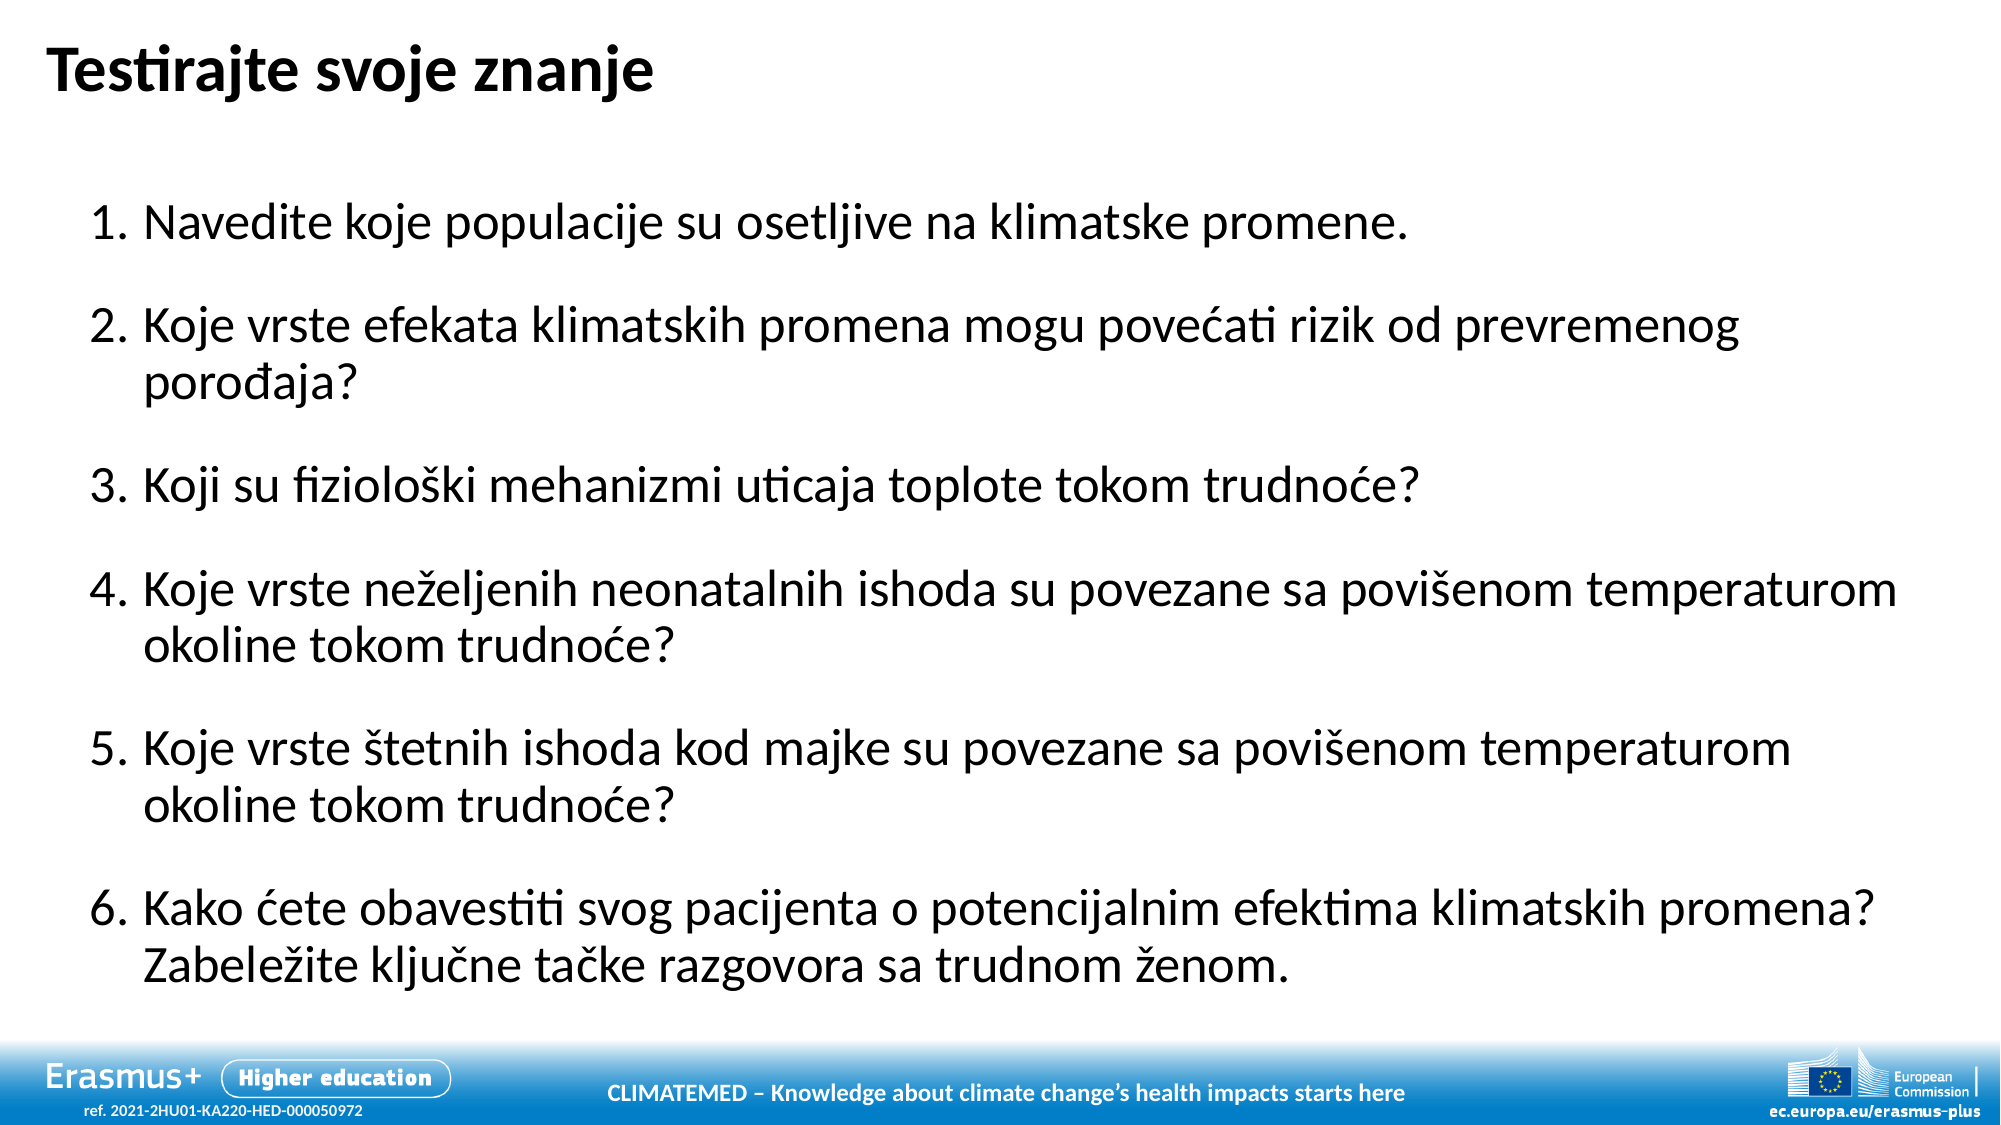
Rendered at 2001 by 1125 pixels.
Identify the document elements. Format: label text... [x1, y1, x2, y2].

picture [0, 899, 2000, 1125]
list Navedite koje populacije su osetljive na klimatske promene. Koje vrste efekata klimatskih promena mogu povećati rizik od prevremenog porođaja? Koji su fiziološki mehanizmi uticaja toplote tokom trudnoće? Koje vrste neželjenih neonatalnih ishoda su povezane sa povišenom temperaturom okoline tokom trudnoće? Koje vrste štetnih ishoda kod majke su povezane sa povišenom temperaturom okoline tokom trudnoće? Kako ćete obavestiti svog pacijenta o potencijalnim efektima klimatskih promena? Zabeležite ključne tačke razgovora sa trudnom ženom. [74, 186, 1940, 1007]
title Testirajte svoje znanje [31, 25, 1984, 116]
